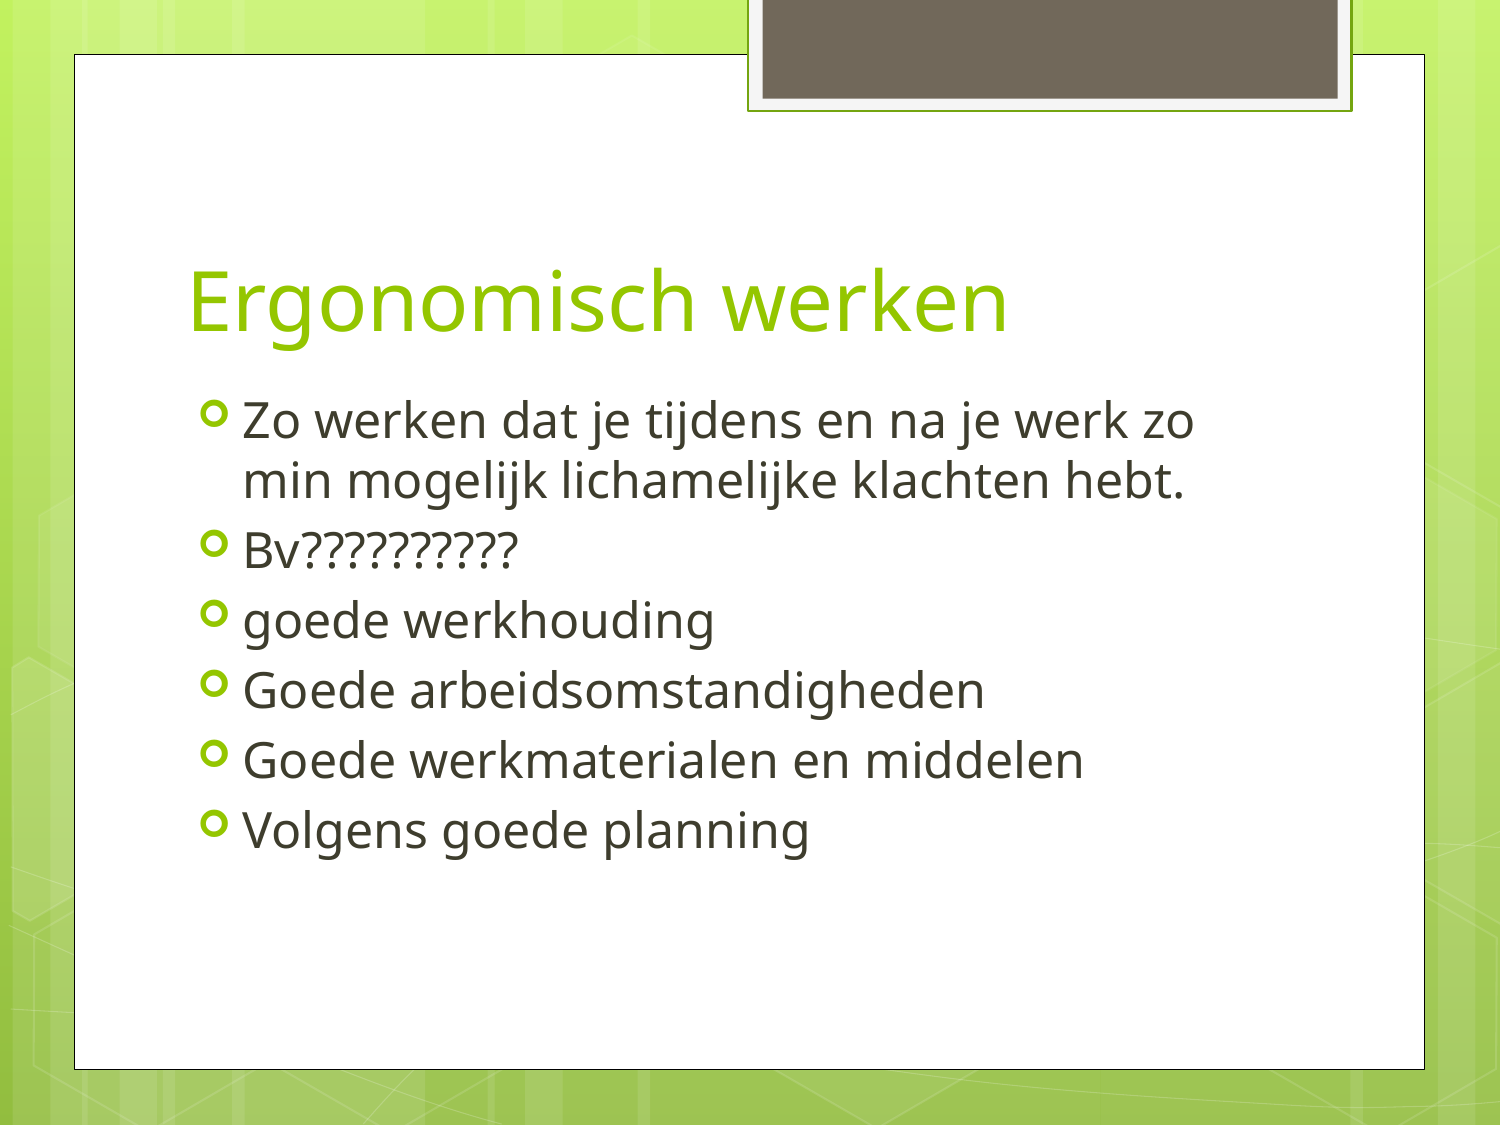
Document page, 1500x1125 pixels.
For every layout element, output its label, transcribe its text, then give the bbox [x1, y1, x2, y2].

title Ergonomisch werken [171, 168, 1324, 357]
list Zo werken dat je tijdens en na je werk zo min mogelijk lichamelijke klachten hebt. Bv?????????? goede werkhouding Goede arbeidsomstandigheden Goede werkmaterialen en middelen Volgens goede planning [171, 381, 1283, 957]
